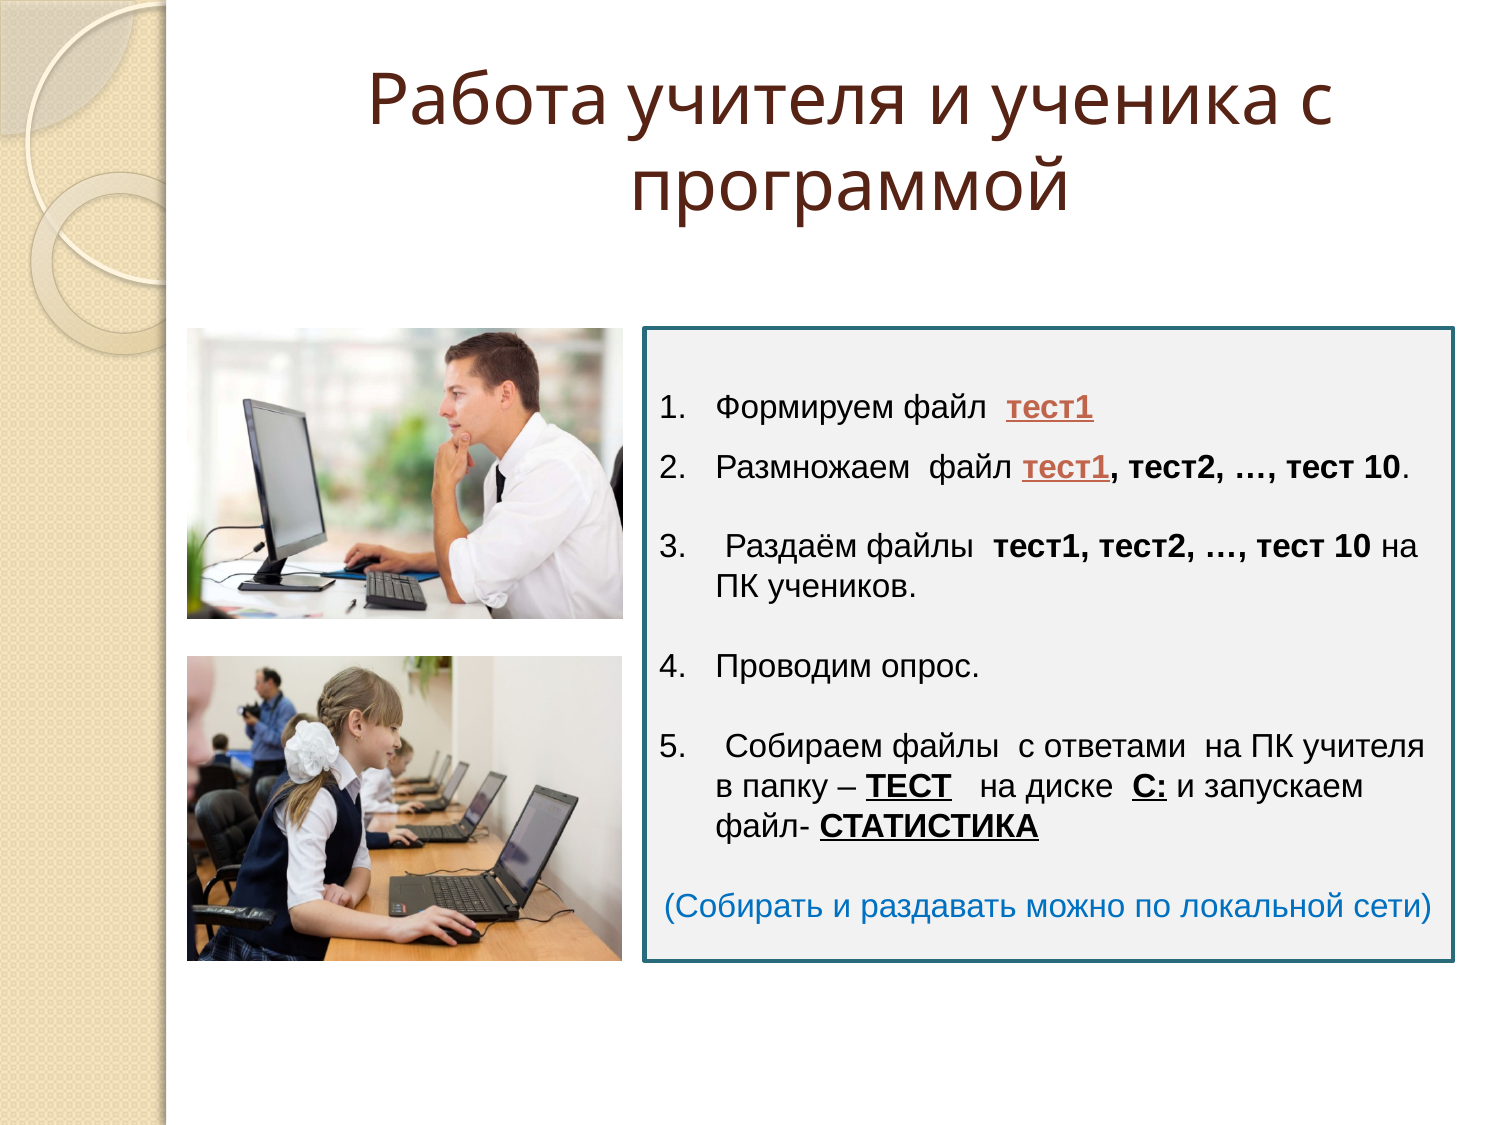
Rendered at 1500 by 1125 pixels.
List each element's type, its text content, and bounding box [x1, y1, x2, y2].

picture [187, 327, 624, 619]
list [187, 655, 622, 962]
text_box Формируем файл тест1 Размножаем файл тест1, тест2, …, тест 10. Раздаём файлы тест1, тест2, …, тест 10 на ПК учеников. Проводим опрос. Собираем файлы с ответами на ПК учителя в папку – ТЕСТ на диске С: и запускаем файл- СТАТИСТИКА (Собирать и раздавать можно по локальной сети) [642, 326, 1455, 963]
title Работа учителя и ученика с программой [235, 45, 1466, 233]
